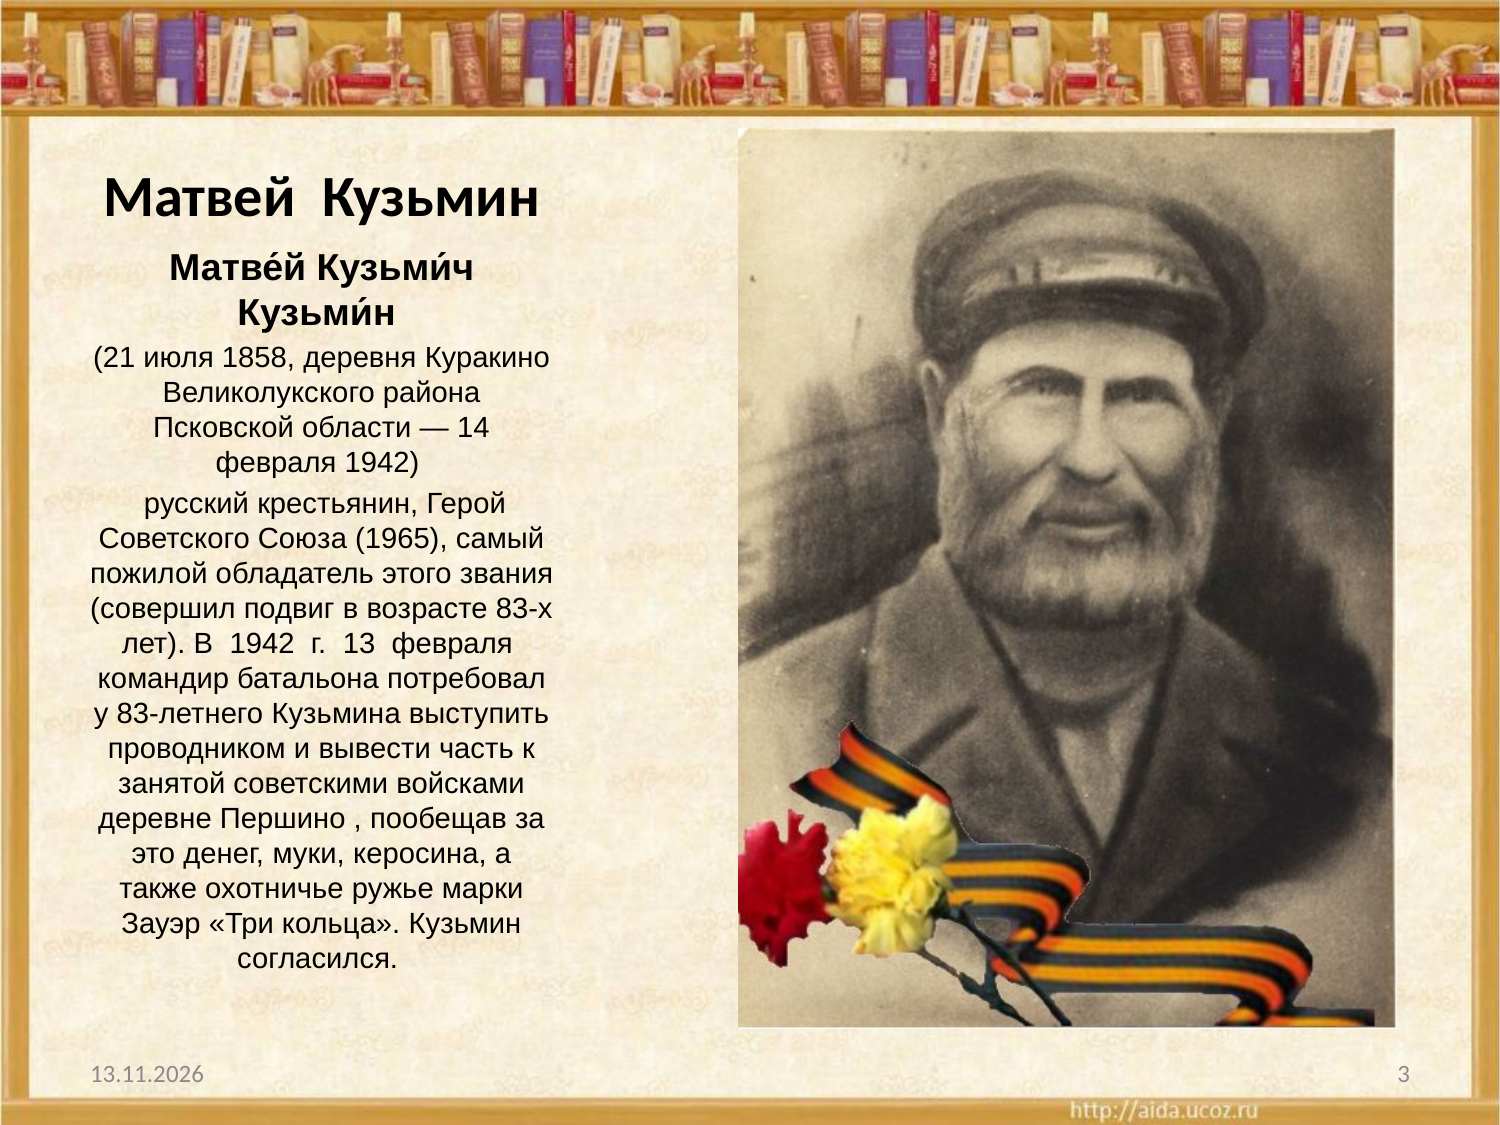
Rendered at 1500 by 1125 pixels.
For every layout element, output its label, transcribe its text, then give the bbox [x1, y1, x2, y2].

picture [0, 0, 1500, 1125]
title Матвей Кузьмин [74, 44, 569, 235]
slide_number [75, 1042, 425, 1103]
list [738, 128, 1397, 1029]
list Матве́й Кузьми́ч Кузьми́н (21 июля 1858, деревня Куракино Великолукского района Псковской области — 14 февраля 1942) русский крестьянин, Герой Советского Союза (1965), самый пожилой обладатель этого звания (совершил подвиг в возрасте 83-х лет). В 1942 г. 13 февраля командир батальона потребовал у 83-летнего Кузьмина выступить проводником и вывести часть к занятой советскими войсками деревне Першино , пообещав за это денег, муки, керосина, а также охотничье ружье марки Зауэр «Три кольца». Кузьмин согласился. [74, 235, 569, 1006]
slide_number 3 [1074, 1042, 1425, 1103]
